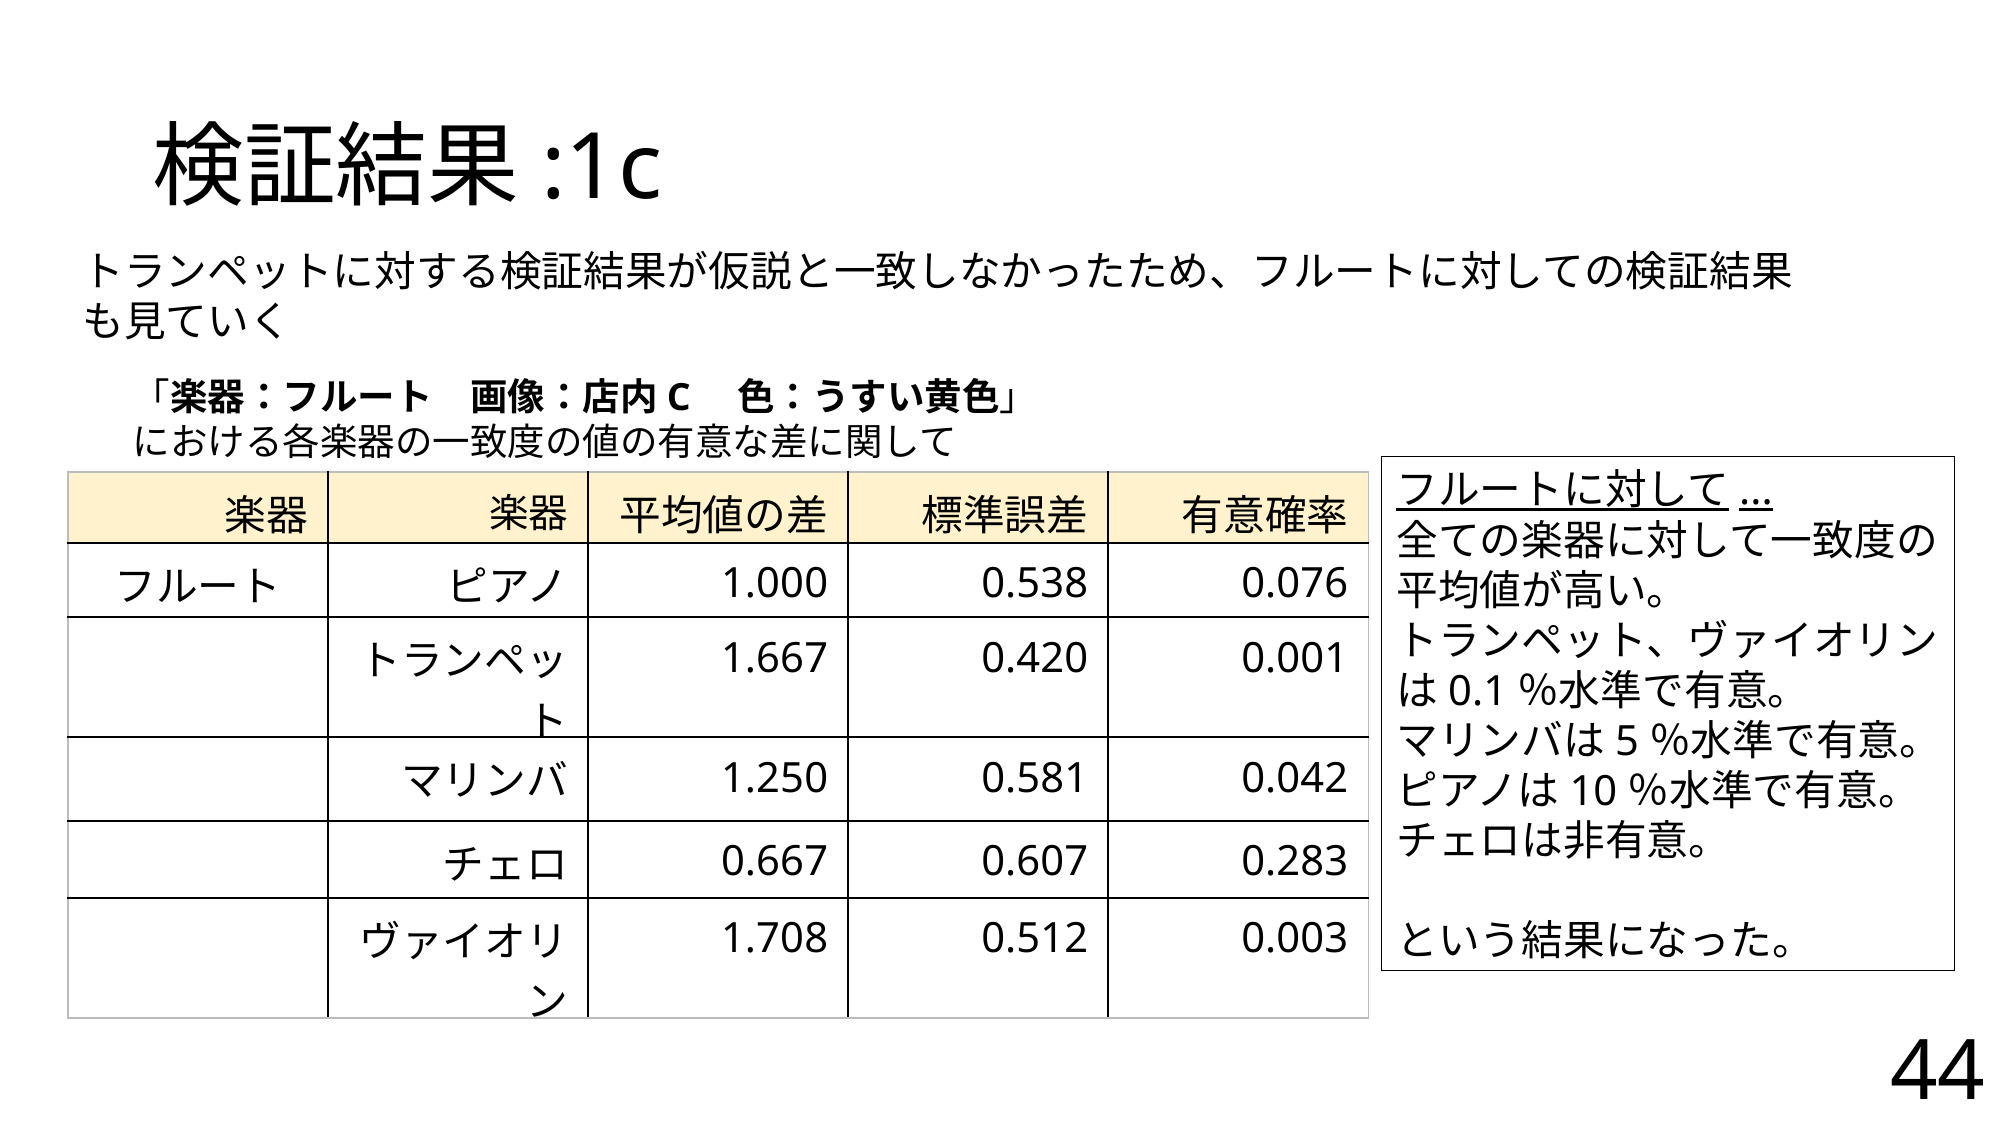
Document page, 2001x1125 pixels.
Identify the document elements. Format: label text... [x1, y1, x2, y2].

table_cell 0.512 [849, 899, 1107, 1017]
table_cell ピアノ [329, 544, 587, 616]
table_cell チェロ [329, 822, 587, 897]
table_cell 0.581 [849, 738, 1107, 820]
table_header 楽器 [329, 473, 587, 542]
table_cell 1.708 [589, 899, 847, 1017]
text_box フルートに対して... 全ての楽器に対して一致度の平均値が高い。 トランペット、ヴァイオリンは0.1％水準で有意。 マリンバは5％水準で有意。 ピアノは10％水準で有意。 チェロは非有意。 という結果になった。 [1381, 456, 1955, 971]
table_cell 0.042 [1109, 738, 1368, 820]
table_cell 0.076 [1109, 544, 1368, 616]
table_cell トランペット [329, 618, 587, 736]
text_box 「楽器：フルート 画像：店内C 色：うすい黄色」 における各楽器の一致度の値の有意な差に関して [117, 365, 1843, 471]
table_header 有意確率 [1109, 473, 1368, 542]
table_cell 0.607 [849, 822, 1107, 897]
table_cell フルート [69, 544, 327, 616]
table_cell 0.001 [1109, 618, 1368, 736]
table_cell 0.667 [589, 822, 847, 897]
table_cell [69, 822, 327, 897]
table_cell 1.000 [589, 544, 847, 616]
table_cell 0.283 [1109, 822, 1368, 897]
table_cell [69, 738, 327, 820]
table_cell 0.538 [849, 544, 1107, 616]
table_cell 0.420 [849, 618, 1107, 736]
table_cell 1.250 [589, 738, 847, 820]
table_header 平均値の差 [589, 473, 847, 542]
table_cell ヴァイオリン [329, 899, 587, 1017]
title 検証結果:1c [137, 59, 1863, 278]
table_header 標準誤差 [849, 473, 1107, 542]
table_cell [69, 899, 327, 1017]
slide_number 44 [1550, 1042, 2000, 1103]
table_cell 0.003 [1109, 899, 1368, 1017]
table_cell マリンバ [329, 738, 587, 820]
table_header 楽器 [69, 473, 327, 542]
table_cell 1.667 [589, 618, 847, 736]
text_box トランペットに対する検証結果が仮説と一致しなかったため、フルートに対しての検証結果も見ていく [67, 237, 1843, 353]
table_cell [69, 618, 327, 736]
